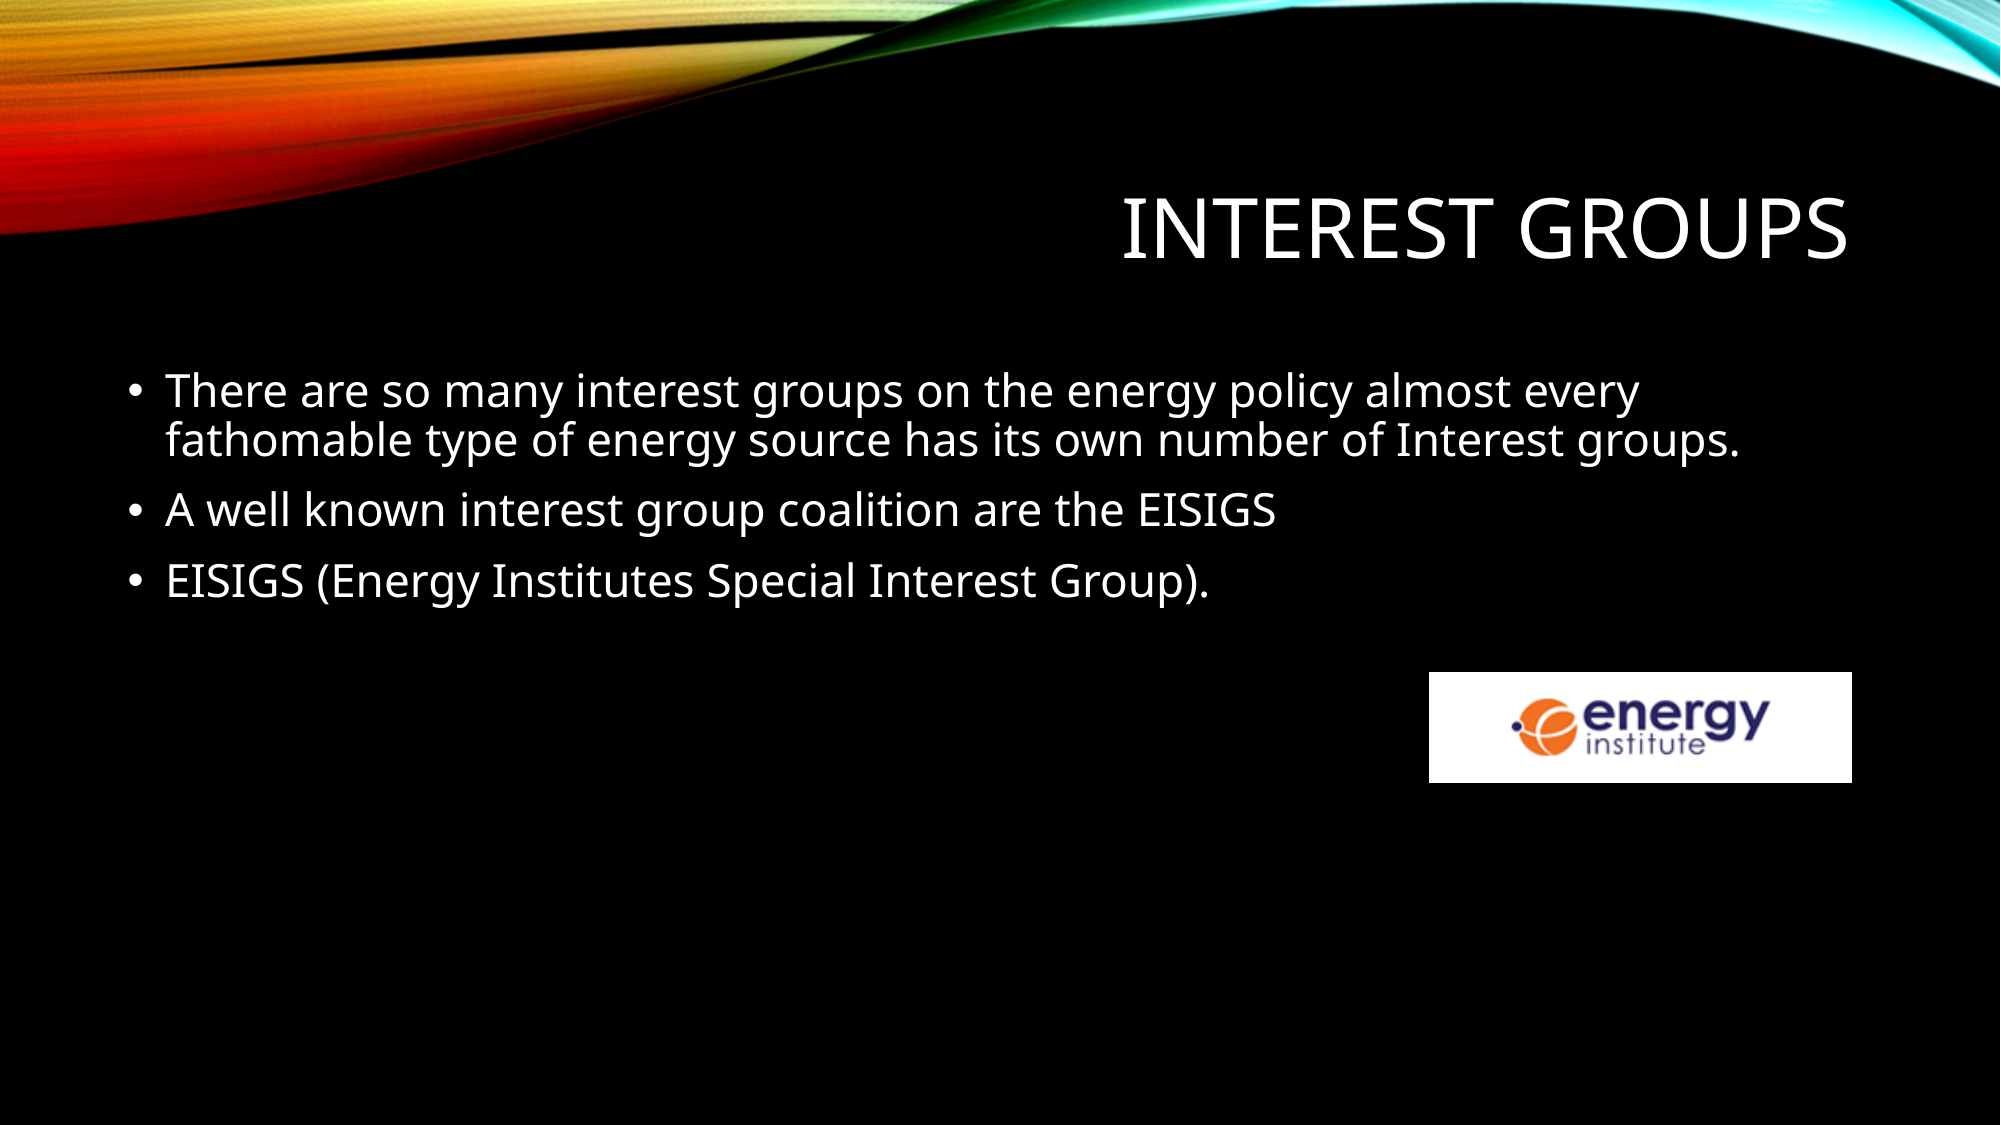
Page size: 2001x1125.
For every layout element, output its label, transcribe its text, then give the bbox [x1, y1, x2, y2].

picture [1428, 672, 1852, 783]
picture [0, 0, 2000, 237]
title Interest groups [474, 125, 1888, 338]
list There are so many interest groups on the energy policy almost every fathomable type of energy source has its own number of Interest groups. A well known interest group coalition are the EISIGS EISIGS (Energy Institutes Special Interest Group). [112, 360, 1888, 1021]
